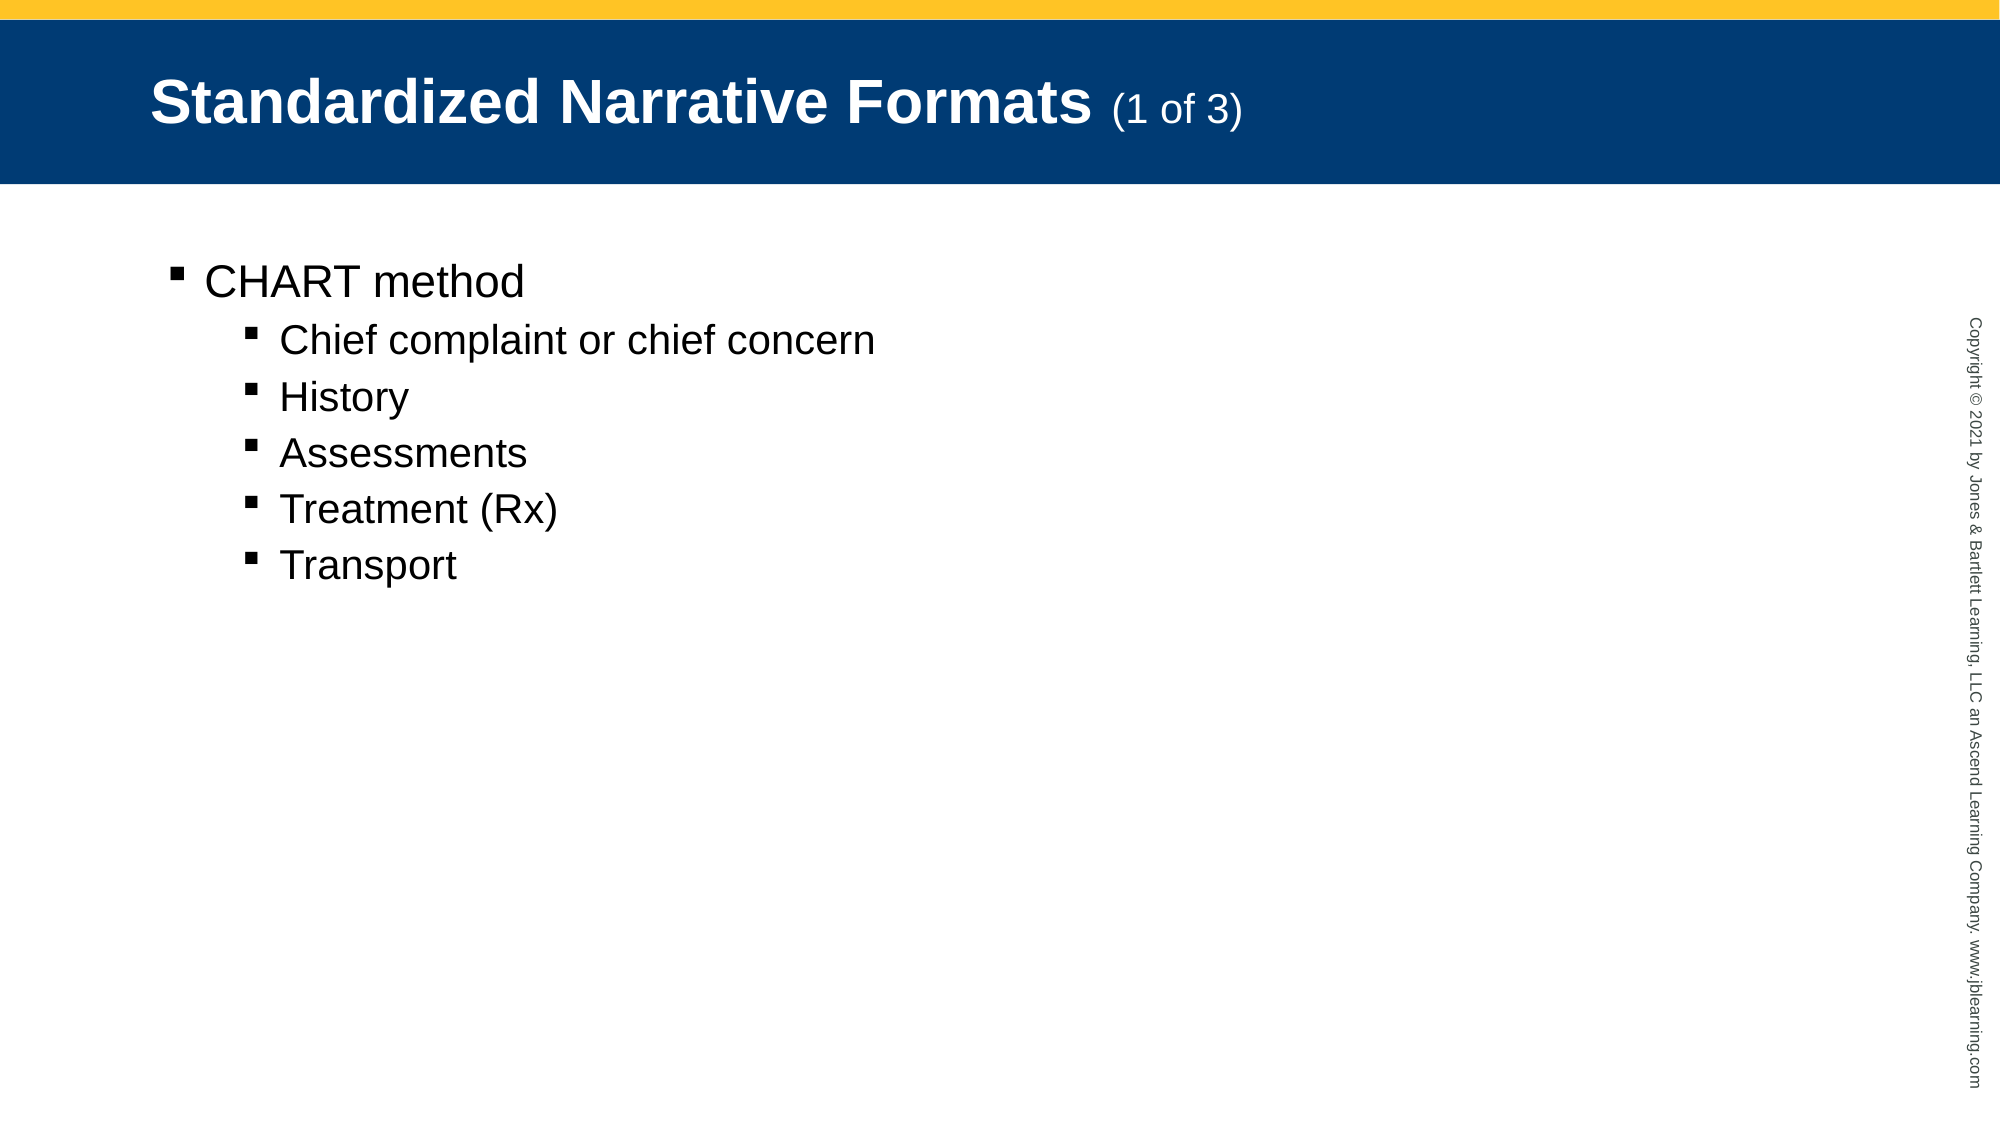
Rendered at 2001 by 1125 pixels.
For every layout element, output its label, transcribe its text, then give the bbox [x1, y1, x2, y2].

title Standardized Narrative Formats (1 of 3) [0, 19, 2000, 185]
list CHART method Chief complaint or chief concern History Assessments Treatment (Rx) Transport [151, 244, 1840, 1016]
